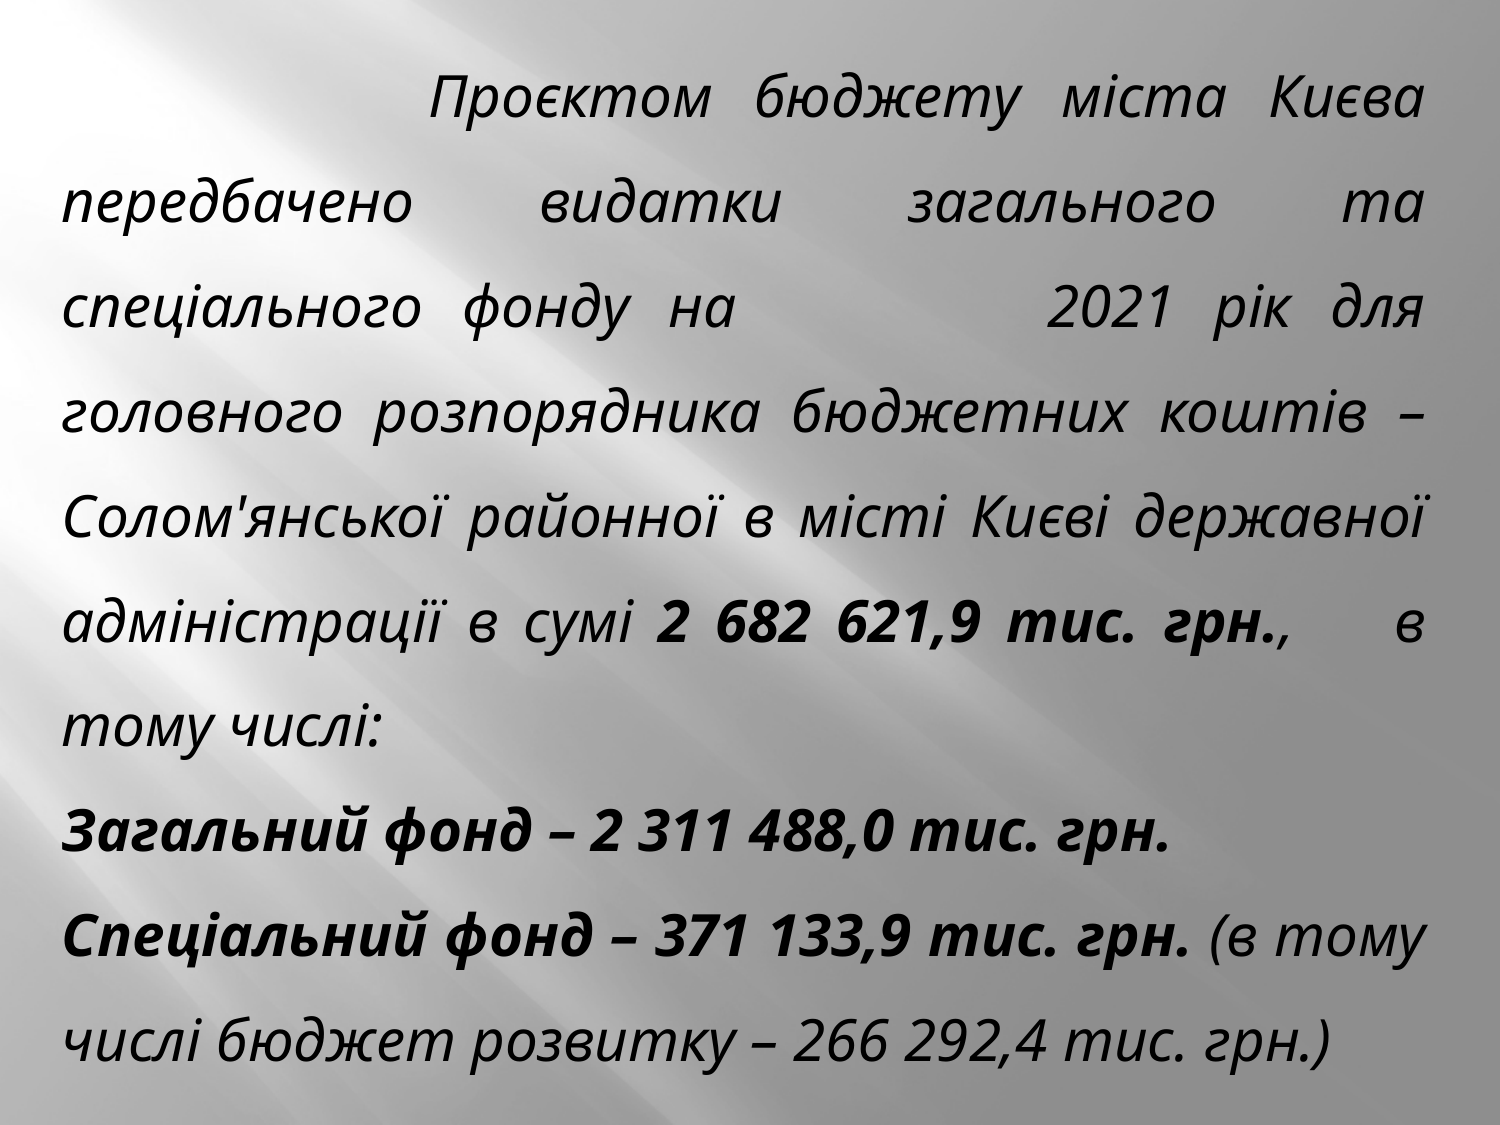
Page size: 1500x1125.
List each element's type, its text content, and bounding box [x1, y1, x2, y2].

text_box Проєктом бюджету міста Києва передбачено видатки загального та спеціального фонду на 2021 рік для головного розпорядника бюджетних коштів – Солом'янської районної в місті Києві державної адміністрації в сумі 2 682 621,9 тис. грн., в тому числі: Загальний фонд – 2 311 488,0 тис. грн. Спеціальний фонд – 371 133,9 тис. грн. (в тому числі бюджет розвитку – 266 292,4 тис. грн.) [46, 16, 1442, 1081]
